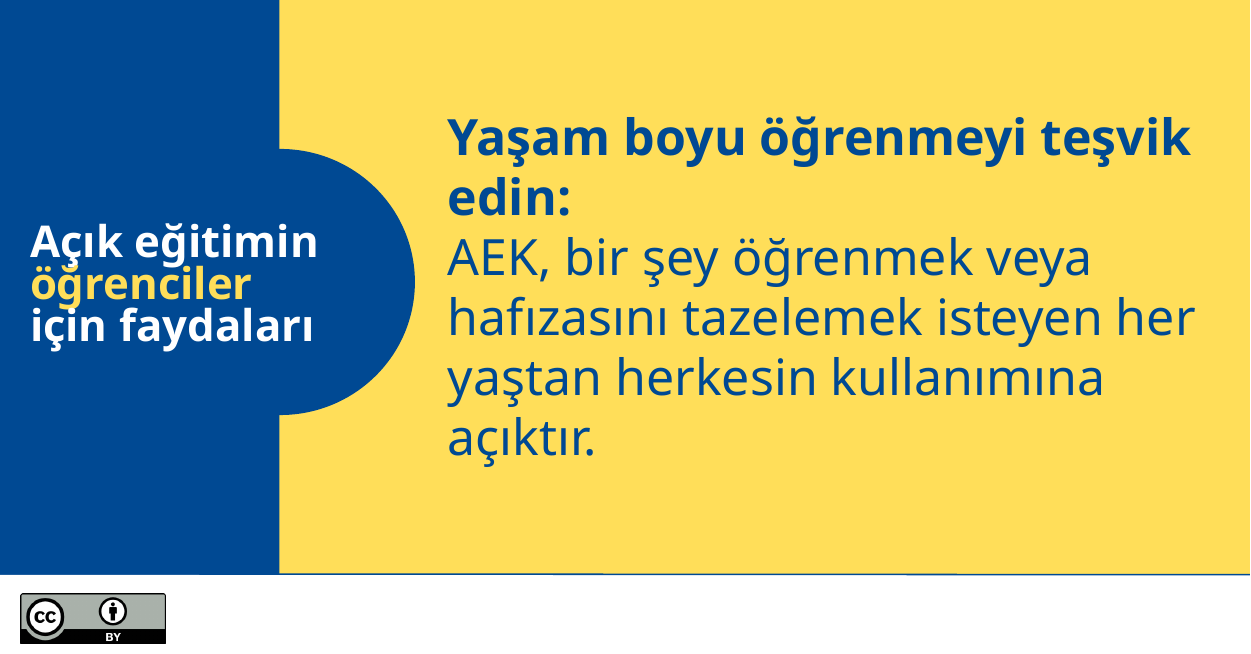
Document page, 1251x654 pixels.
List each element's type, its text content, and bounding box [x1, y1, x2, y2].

text_box [167, 148, 415, 416]
picture [20, 592, 166, 645]
text_box Açık eğitimin öğrenciler için faydaları [15, 209, 356, 366]
text_box [0, 582, 1250, 654]
text_box [0, 0, 280, 573]
text_box Yaşam boyu öğrenmeyi teşvik edin: AEK, bir şey öğrenmek veya hafızasını tazelemek isteyen her yaştan herkesin kullanımına açıktır. [432, 90, 1237, 481]
